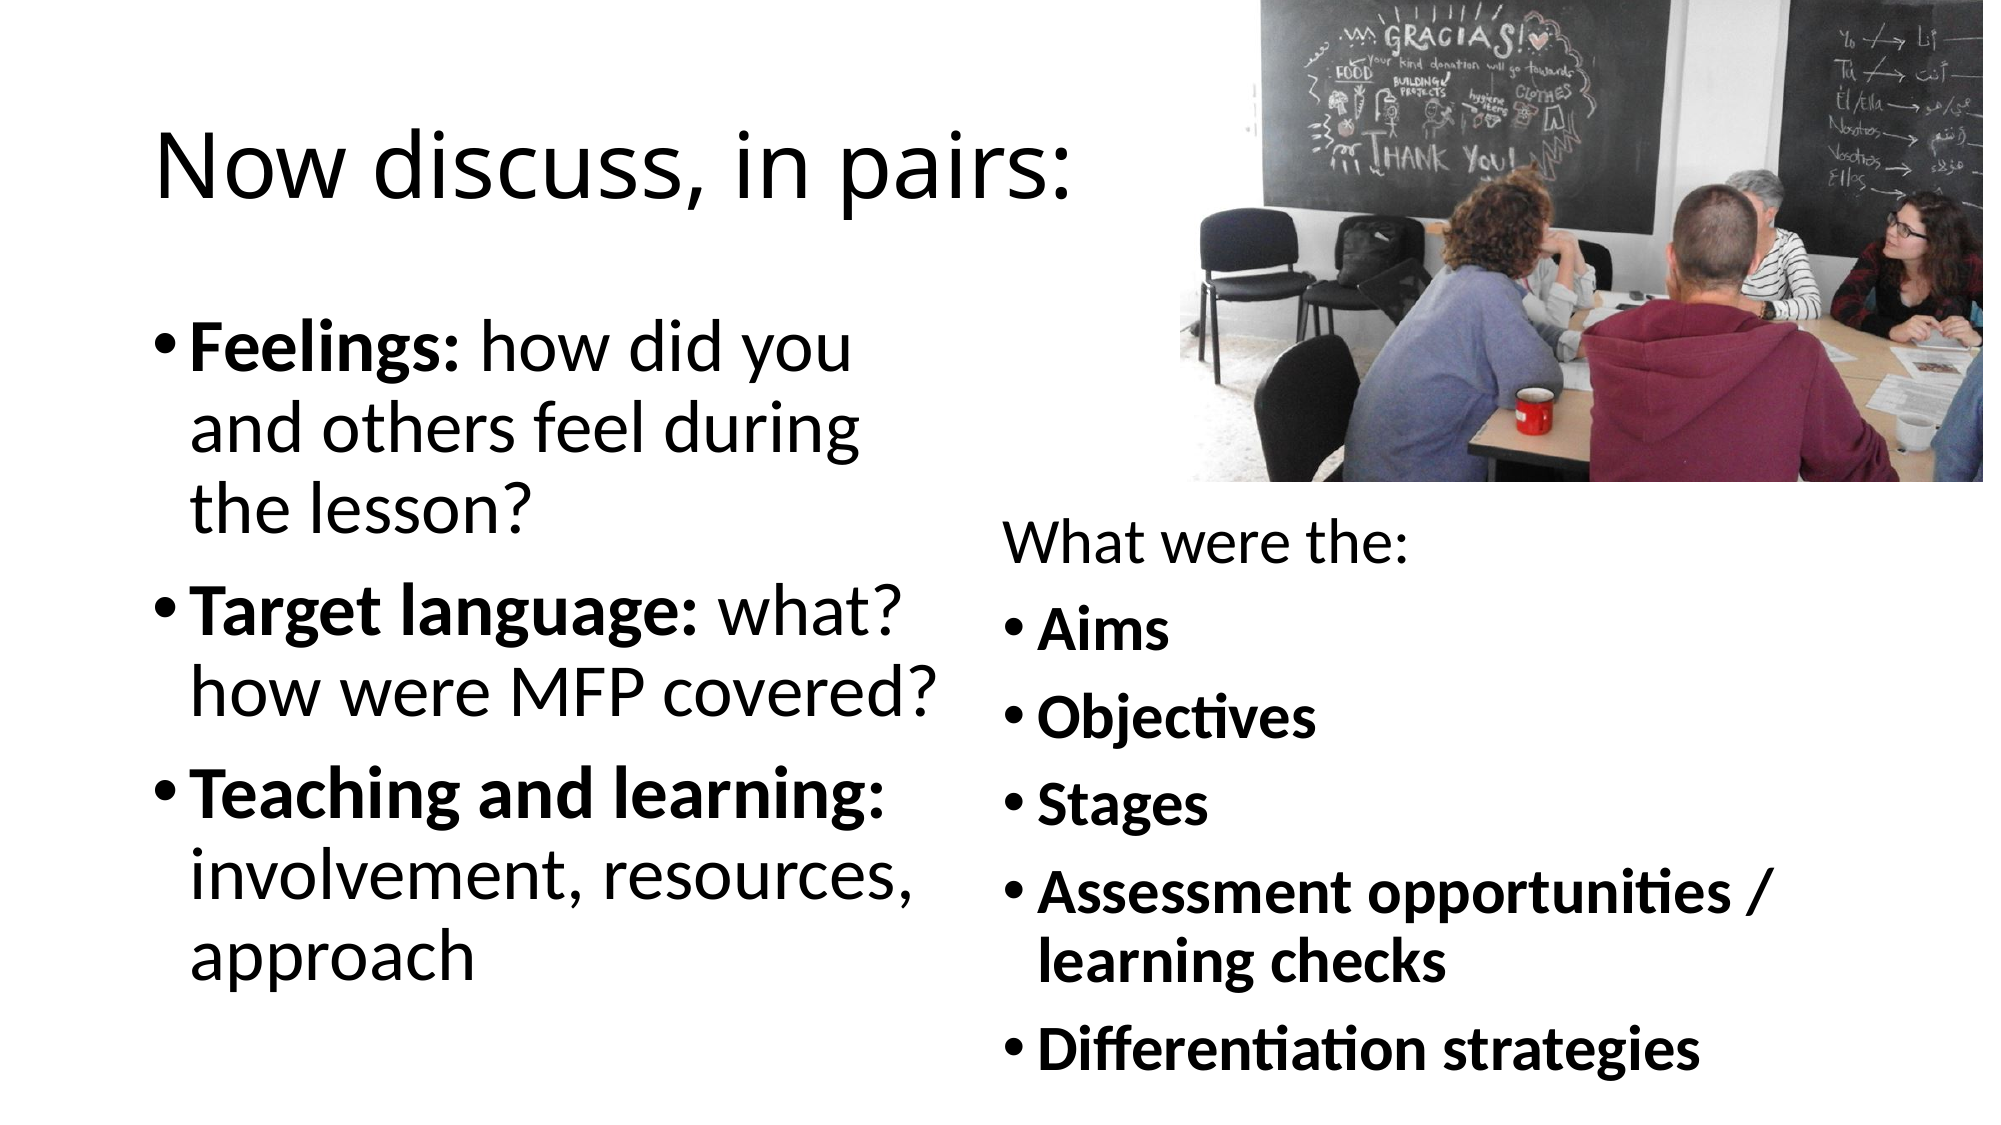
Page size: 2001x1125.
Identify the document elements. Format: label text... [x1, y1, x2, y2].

picture [1180, 0, 1983, 482]
list Feelings: how did you and others feel during the lesson? Target language: what? how were MFP covered? Teaching and learning: involvement, resources, approach [137, 299, 988, 1014]
title Now discuss, in pairs: [137, 59, 1180, 278]
list What were the: Aims Objectives Stages Assessment opportunities / learning checks Differentiation strategies [987, 500, 1955, 1096]
